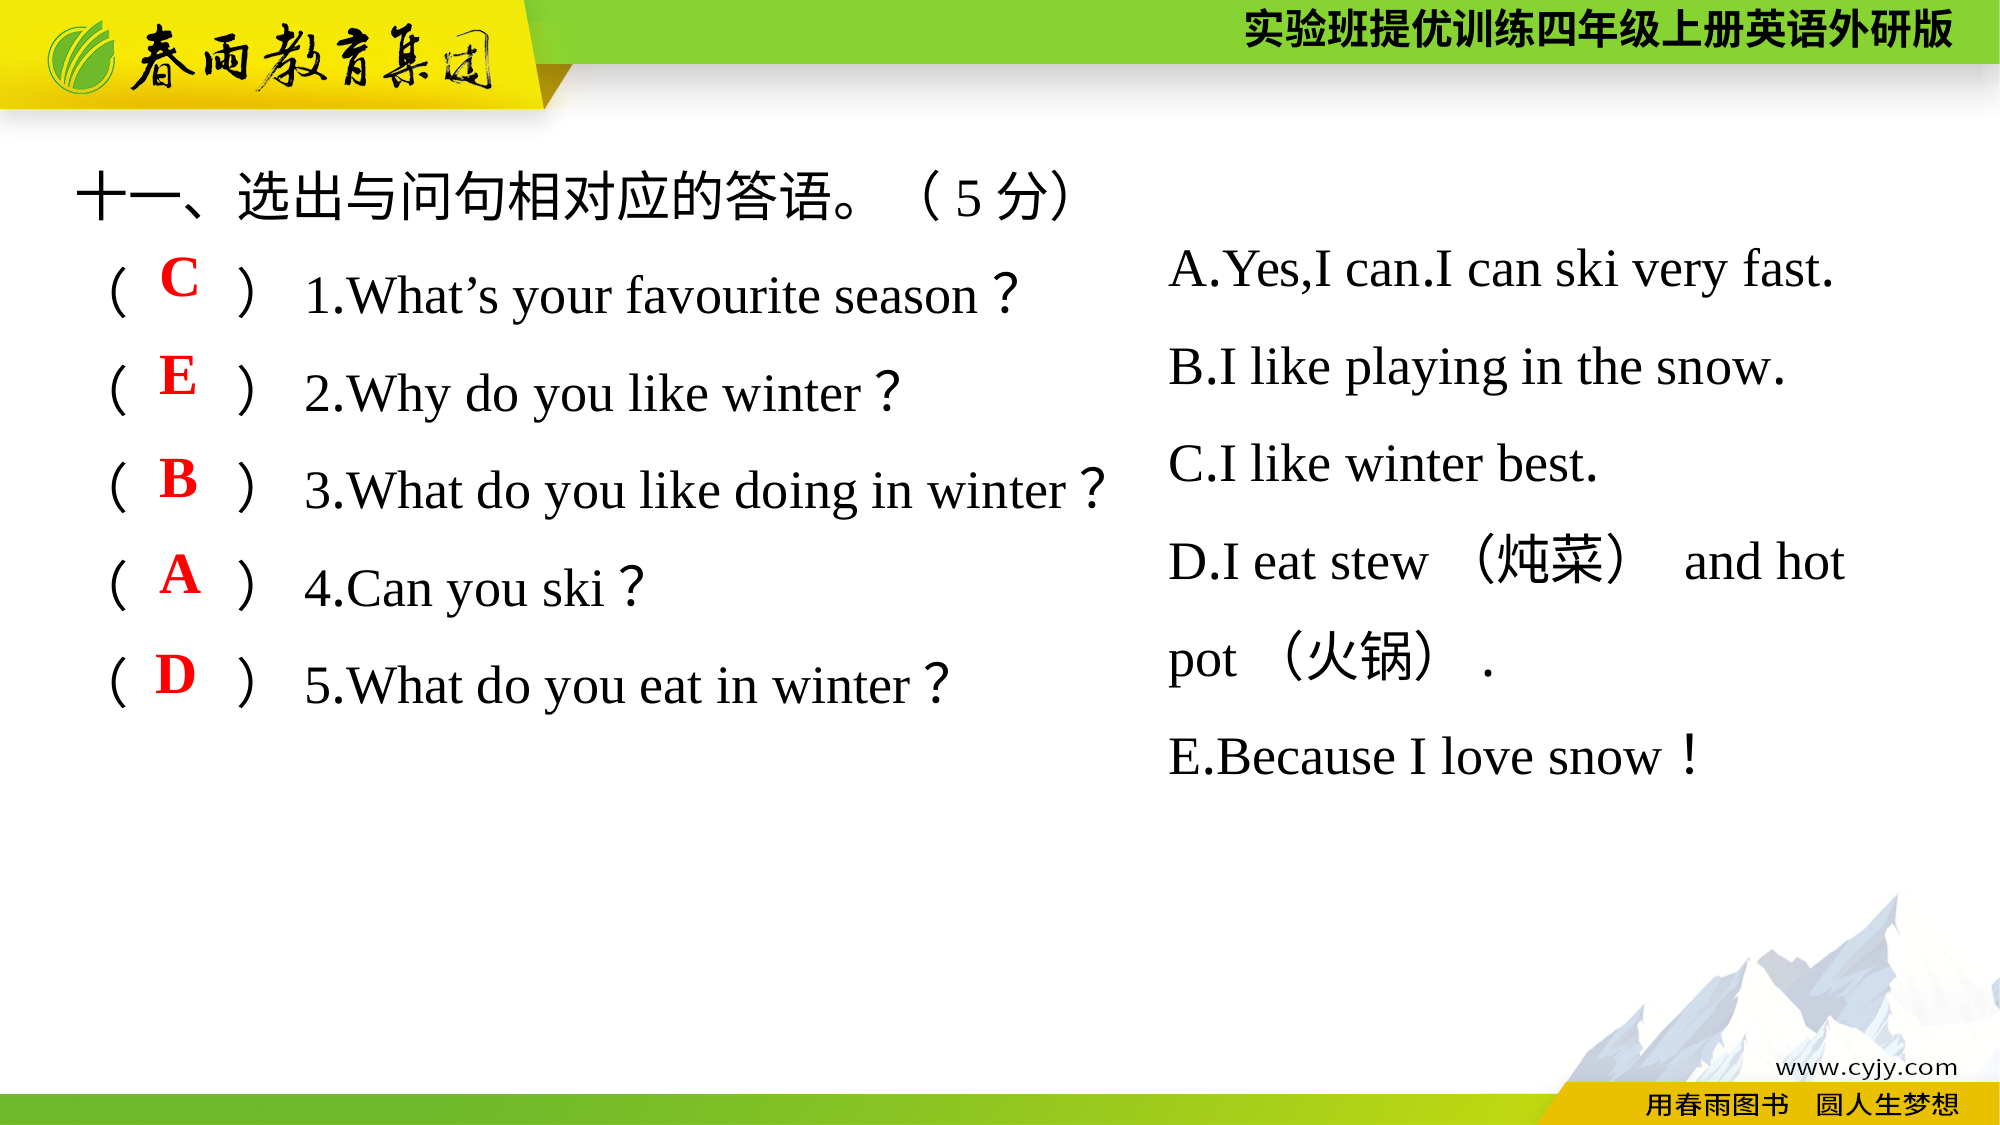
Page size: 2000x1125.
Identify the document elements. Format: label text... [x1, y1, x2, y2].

text_box D [126, 627, 213, 713]
picture [0, 0, 2000, 1125]
list 十一、选出与问句相对应的答语。（5分） （ ）1.What’s your favourite season？ （ ）2.Why do you like winter？ （ ）3.What do you like doing in winter？ （ ）4.Can you ski？ （ ）5.What do you eat in winter？ [59, 122, 1944, 716]
text_box E [144, 328, 214, 414]
text_box A [144, 527, 217, 613]
text_box B [144, 431, 214, 517]
text_box A.Yes,I can.I can ski very fast. B.I like playing in the snow. C.I like winter best. D.I eat stew（炖菜） and hot pot（火锅）. E.Because I love snow！ [1153, 192, 1945, 793]
text_box C [144, 230, 217, 315]
